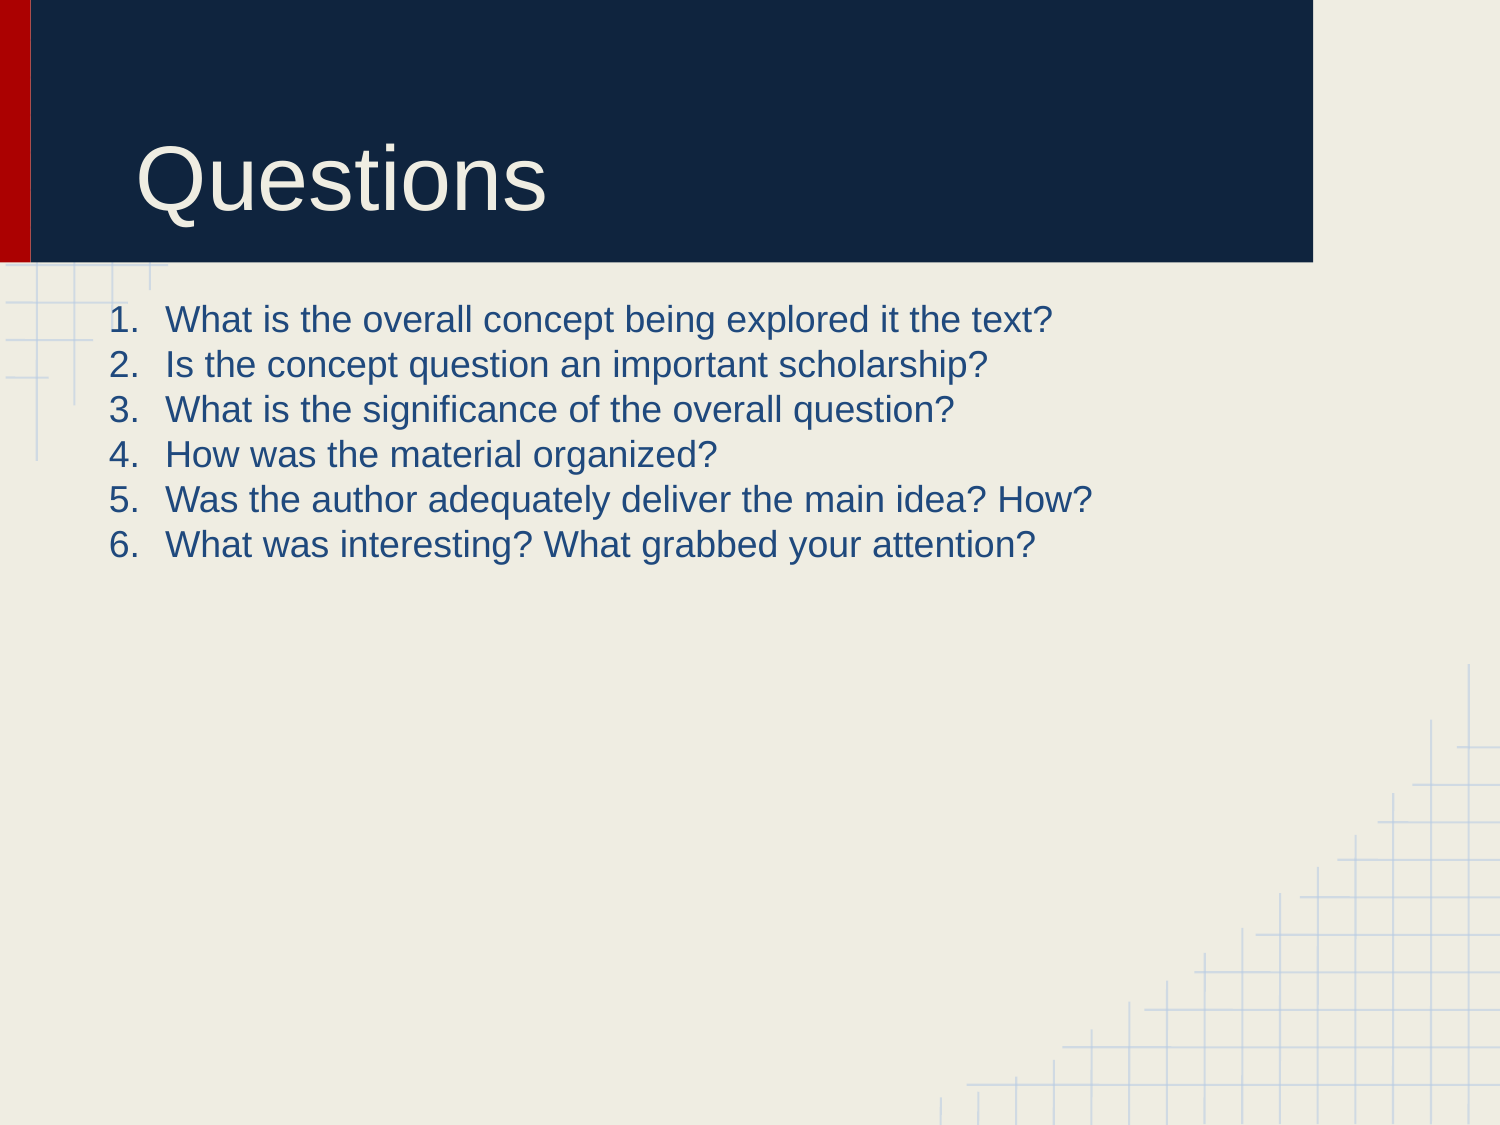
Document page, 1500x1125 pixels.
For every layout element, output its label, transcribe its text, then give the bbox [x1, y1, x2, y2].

title Questions [75, 22, 1276, 244]
list What is the overall concept being explored it the text? Is the concept question an important scholarship? What is the significance of the overall question? How was the material organized? Was the author adequately deliver the main idea? How? What was interesting? What grabbed your attention? [75, 279, 1425, 1074]
